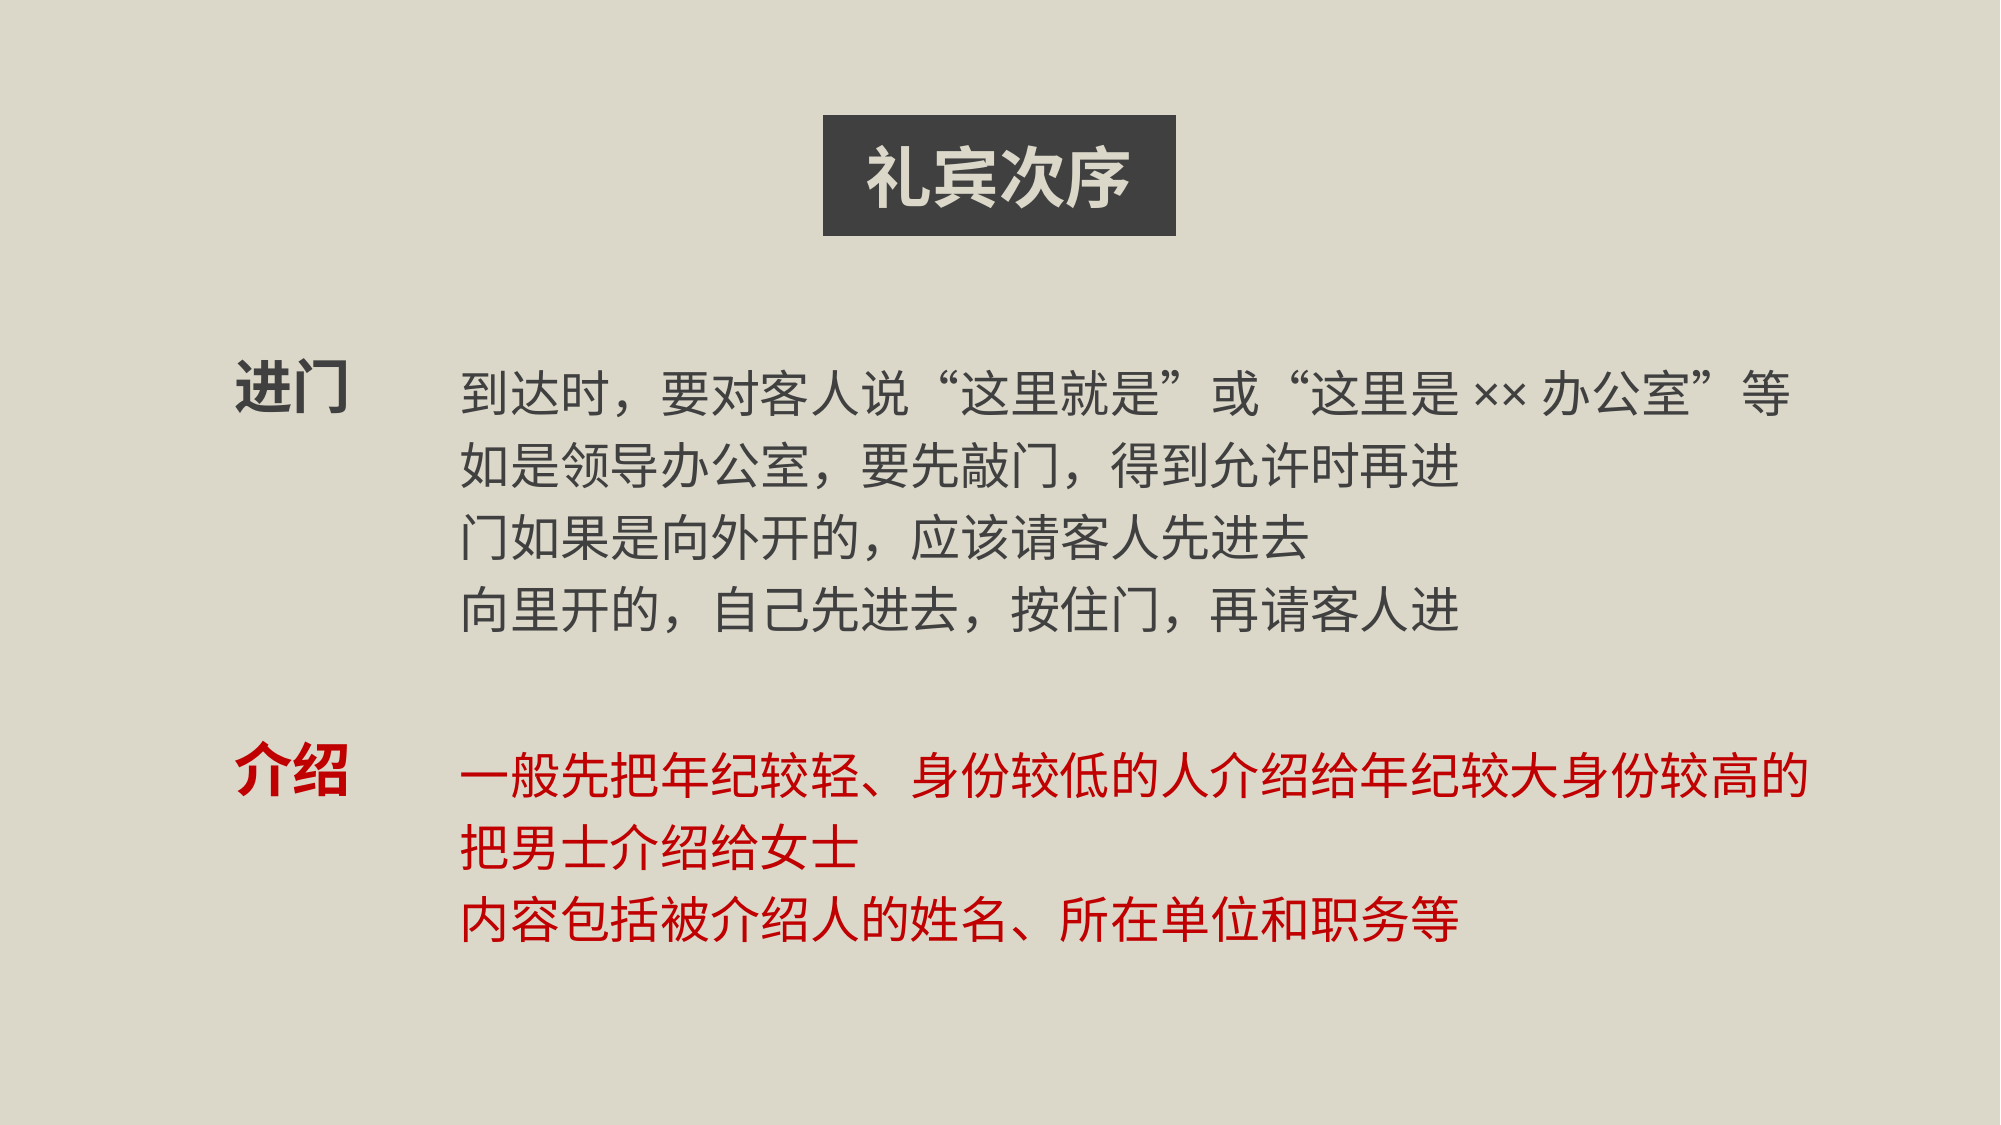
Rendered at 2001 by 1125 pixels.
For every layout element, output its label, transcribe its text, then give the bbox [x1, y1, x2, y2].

text_box 到达时，要对客人说“这里就是”或“这里是××办公室”等 如是领导办公室，要先敲门，得到允许时再进 门如果是向外开的，应该请客人先进去 向里开的，自己先进去，按住门，再请客人进 [445, 342, 1916, 646]
text_box 一般先把年纪较轻、身份较低的人介绍给年纪较大身份较高的 把男士介绍给女士 内容包括被介绍人的姓名、所在单位和职务等 [445, 725, 1916, 957]
text_box 礼宾次序 [823, 115, 1176, 236]
text_box 进门 [177, 342, 366, 428]
text_box 介绍 [177, 725, 366, 811]
